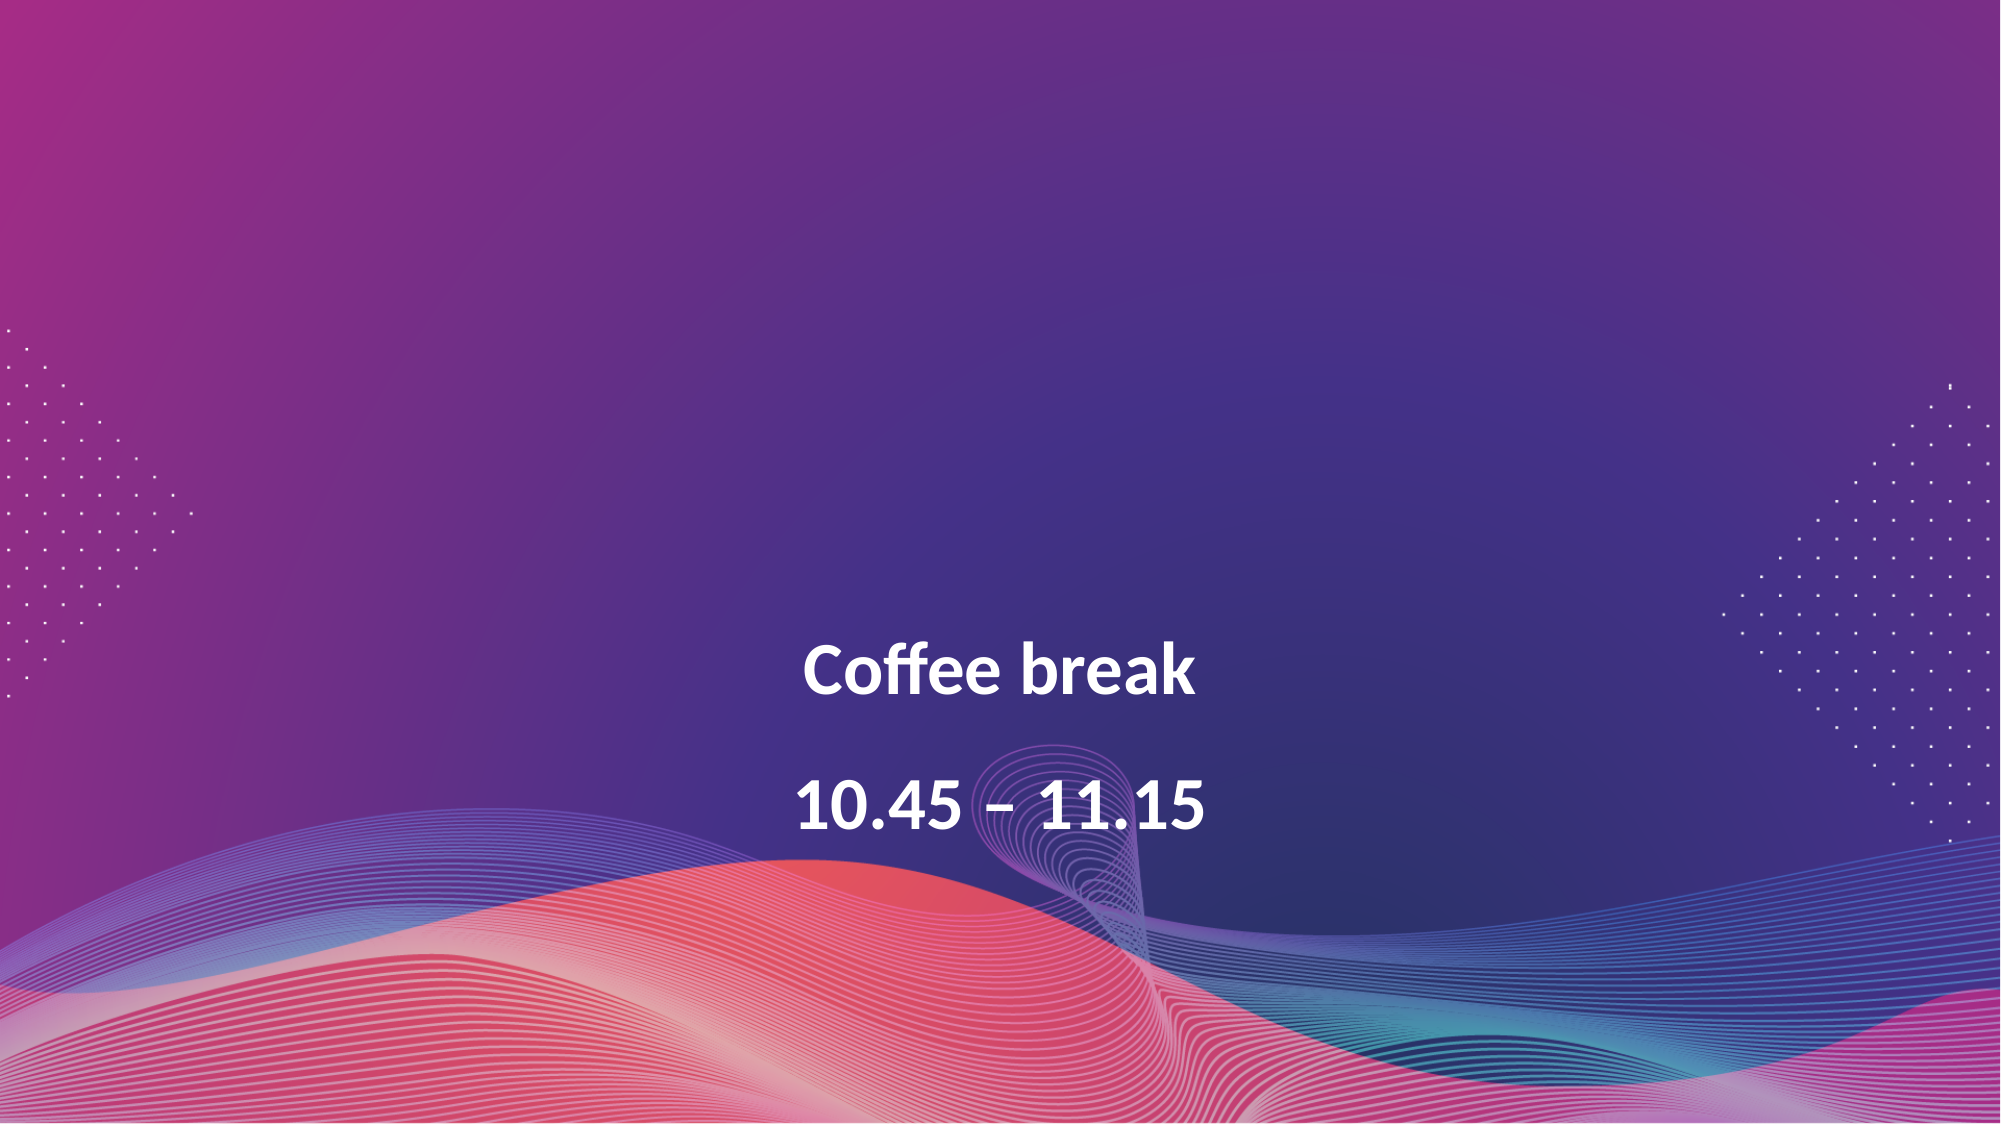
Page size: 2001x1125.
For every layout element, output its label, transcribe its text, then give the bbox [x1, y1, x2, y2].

title Coffee break 10.45 – 11.15 [249, 562, 1750, 955]
picture [0, 0, 2001, 1125]
